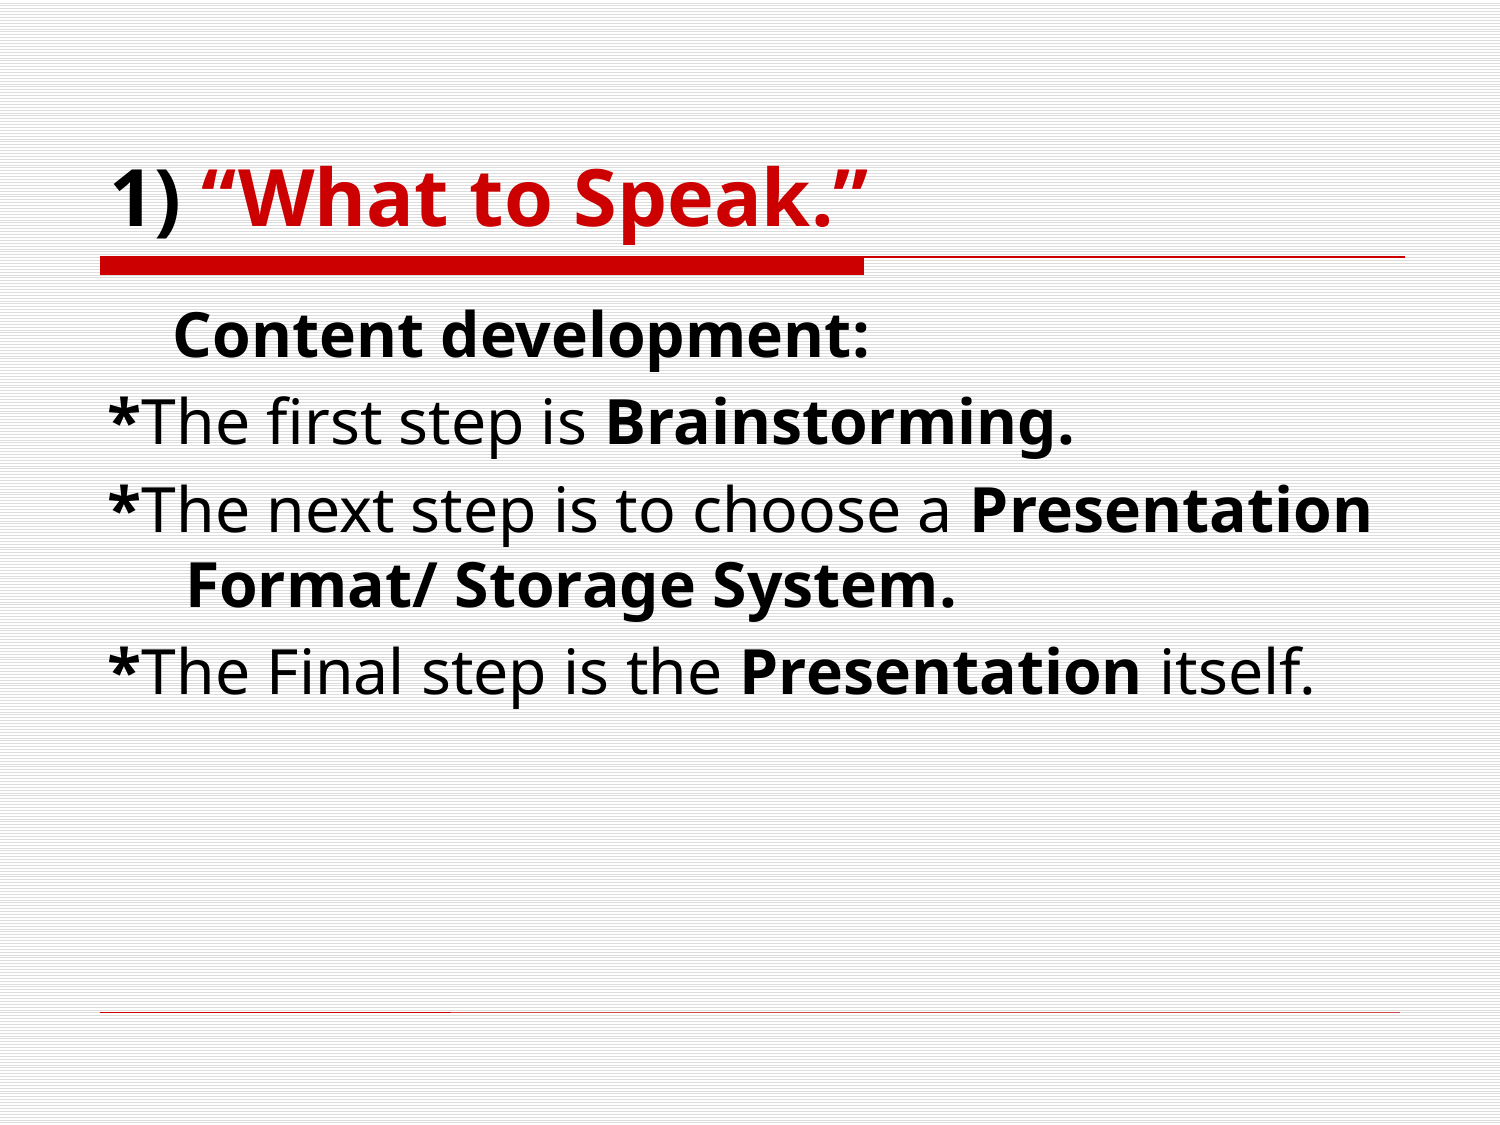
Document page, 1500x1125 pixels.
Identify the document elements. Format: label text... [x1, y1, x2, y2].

list Content development: *The first step is Brainstorming. *The next step is to choose a Presentation Format/ Storage System. *The Final step is the Presentation itself. [92, 287, 1406, 988]
title 1) “What to Speak.” [93, 49, 1407, 250]
